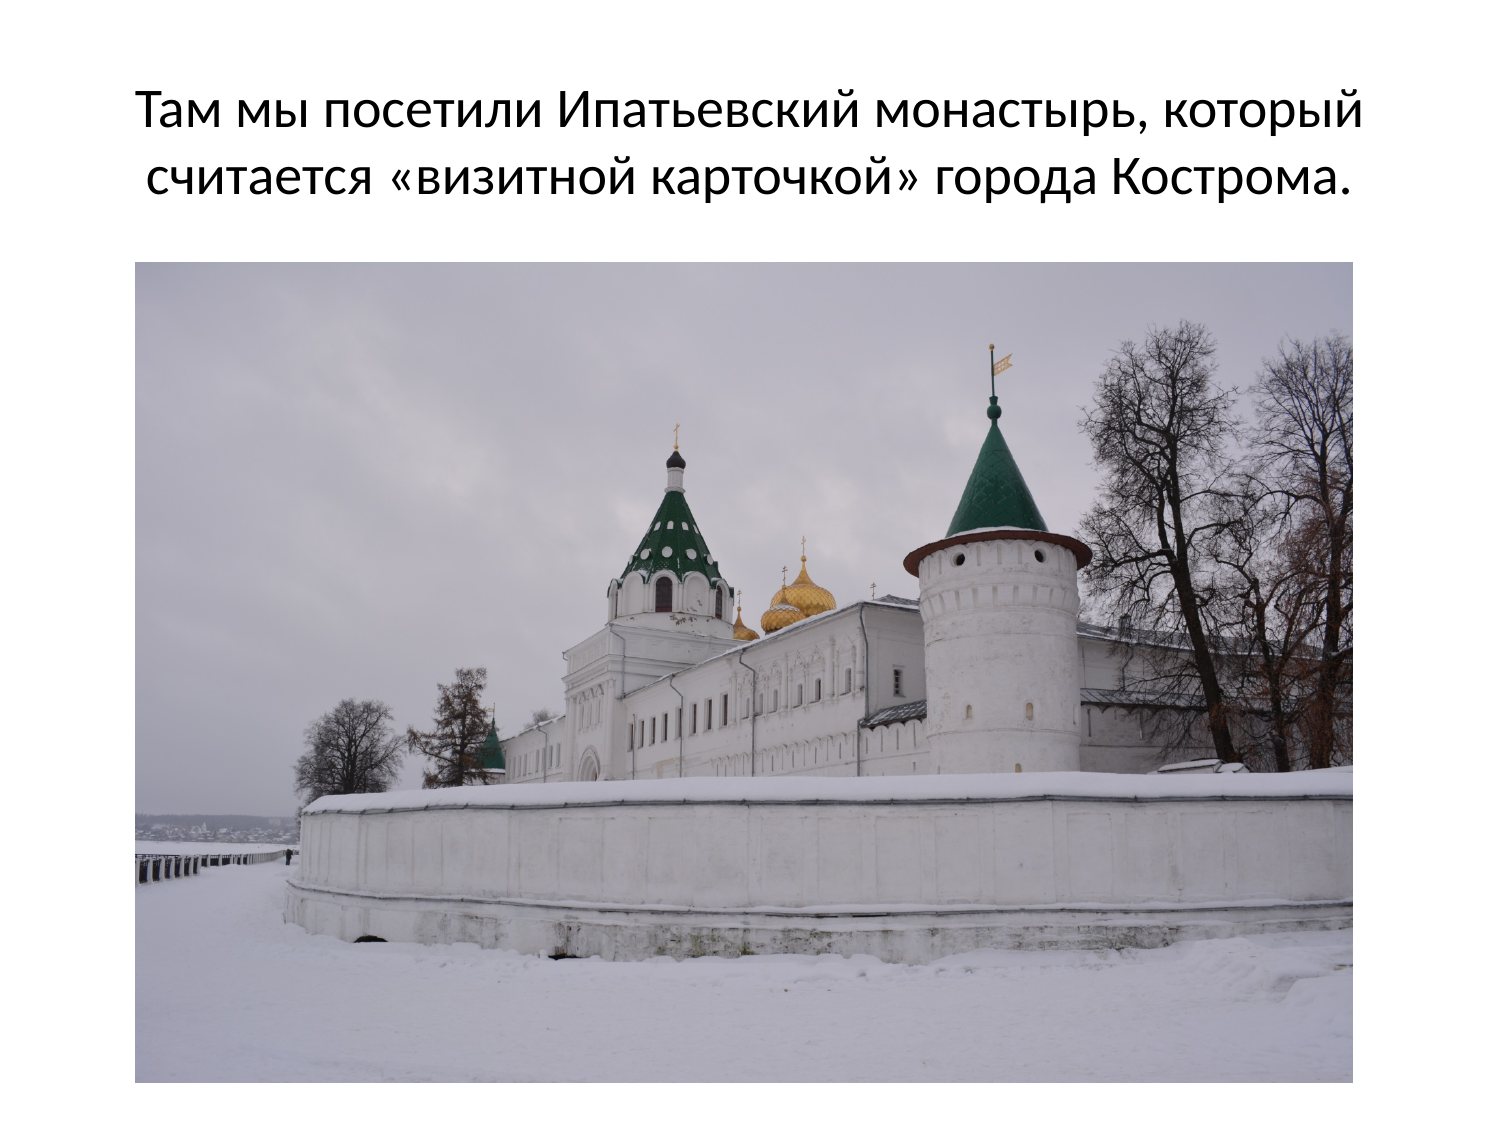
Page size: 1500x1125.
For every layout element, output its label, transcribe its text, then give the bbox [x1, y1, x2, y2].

title Там мы посетили Ипатьевский монастырь, который считается «визитной карточкой» города Кострома. [75, 45, 1425, 233]
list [135, 262, 1353, 1083]
